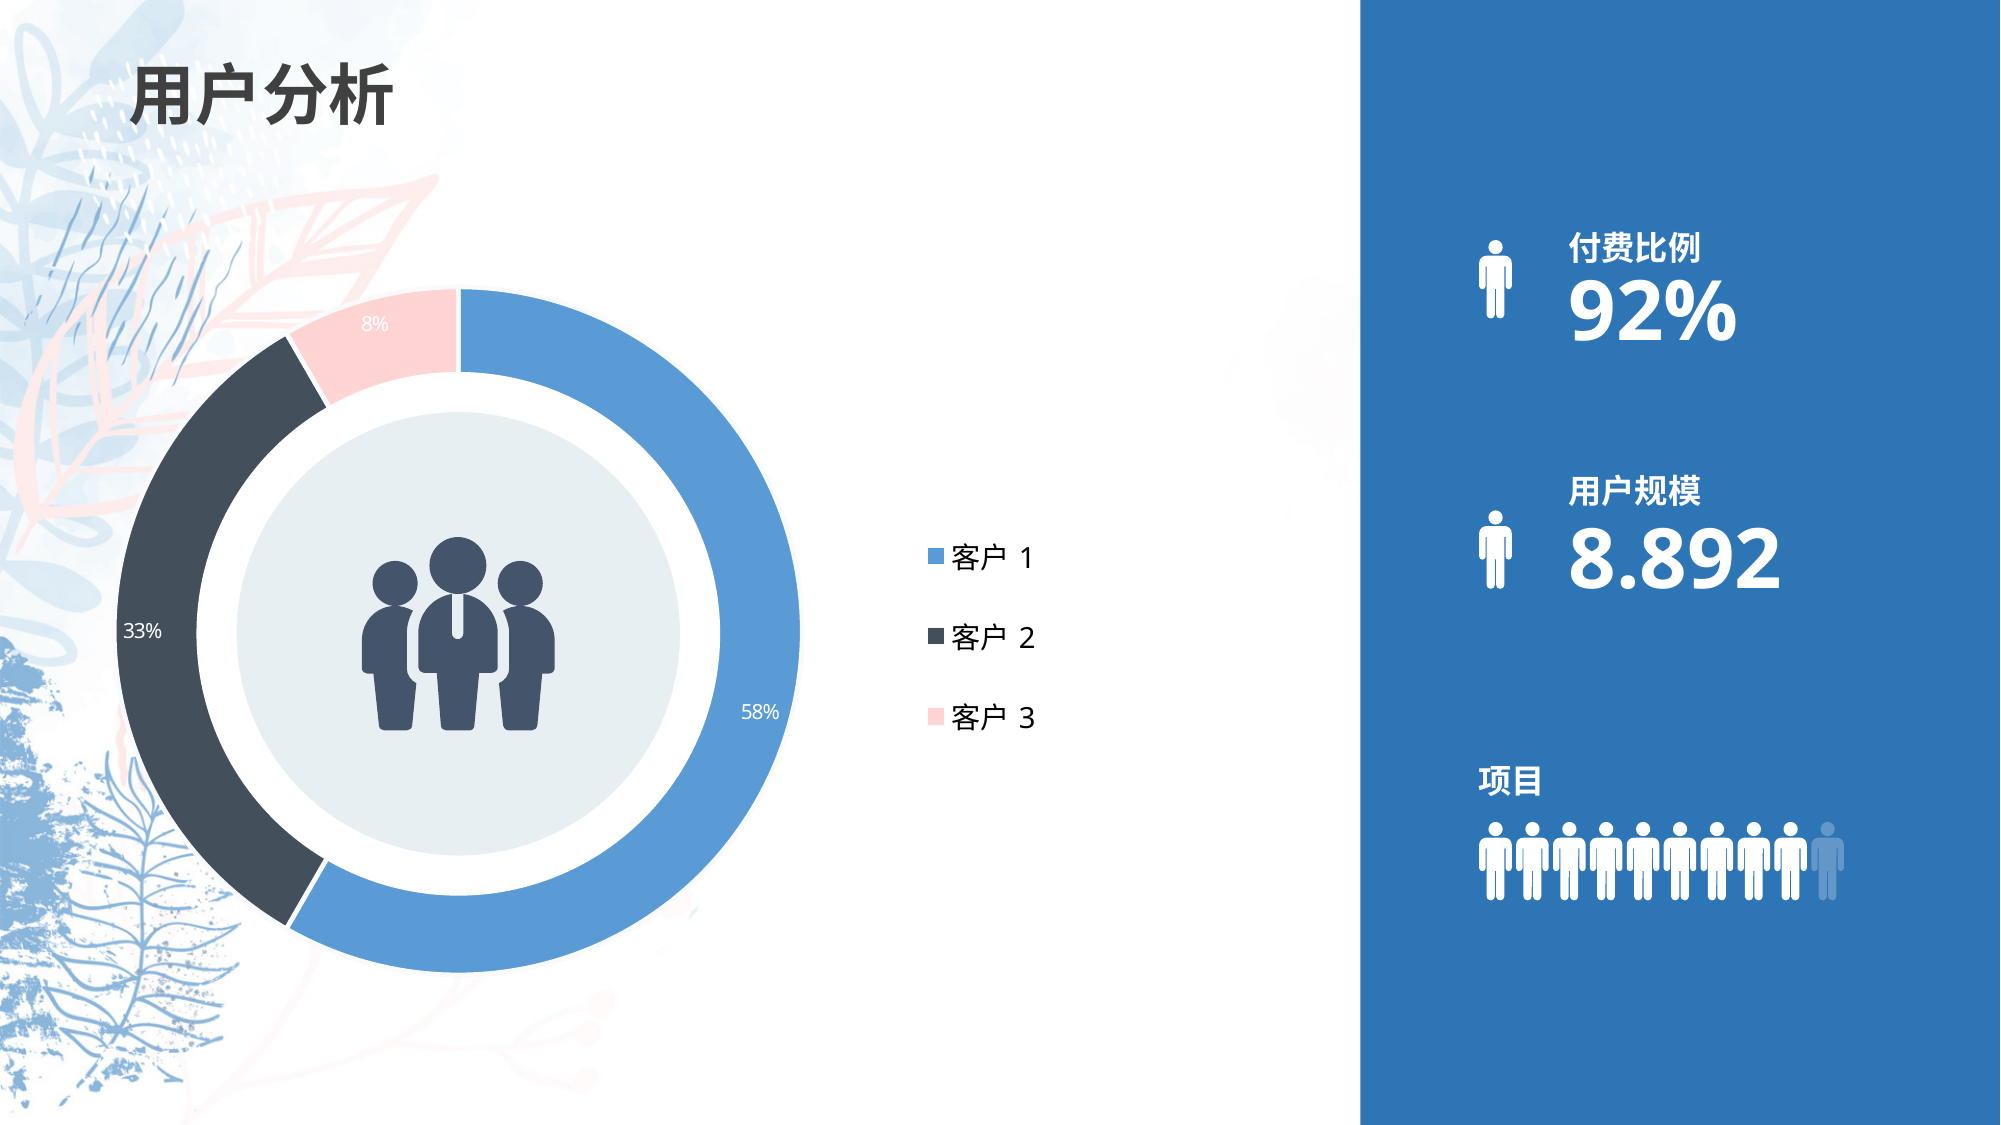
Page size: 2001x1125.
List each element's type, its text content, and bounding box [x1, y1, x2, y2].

text_box [1359, 0, 2000, 1125]
text_box [1488, 510, 1503, 525]
text_box 用户规模 [1553, 467, 1867, 509]
text_box 付费比例 [1553, 224, 1867, 276]
text_box 92% [1553, 276, 1867, 366]
text_box [1479, 240, 1512, 319]
text_box 用户分析 [113, 45, 563, 141]
text_box 项目 [1463, 757, 1829, 809]
text_box [1479, 526, 1512, 589]
text_box 8.892 [1553, 509, 1867, 615]
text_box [361, 537, 555, 731]
chart [107, 262, 1085, 1010]
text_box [1479, 821, 1844, 901]
